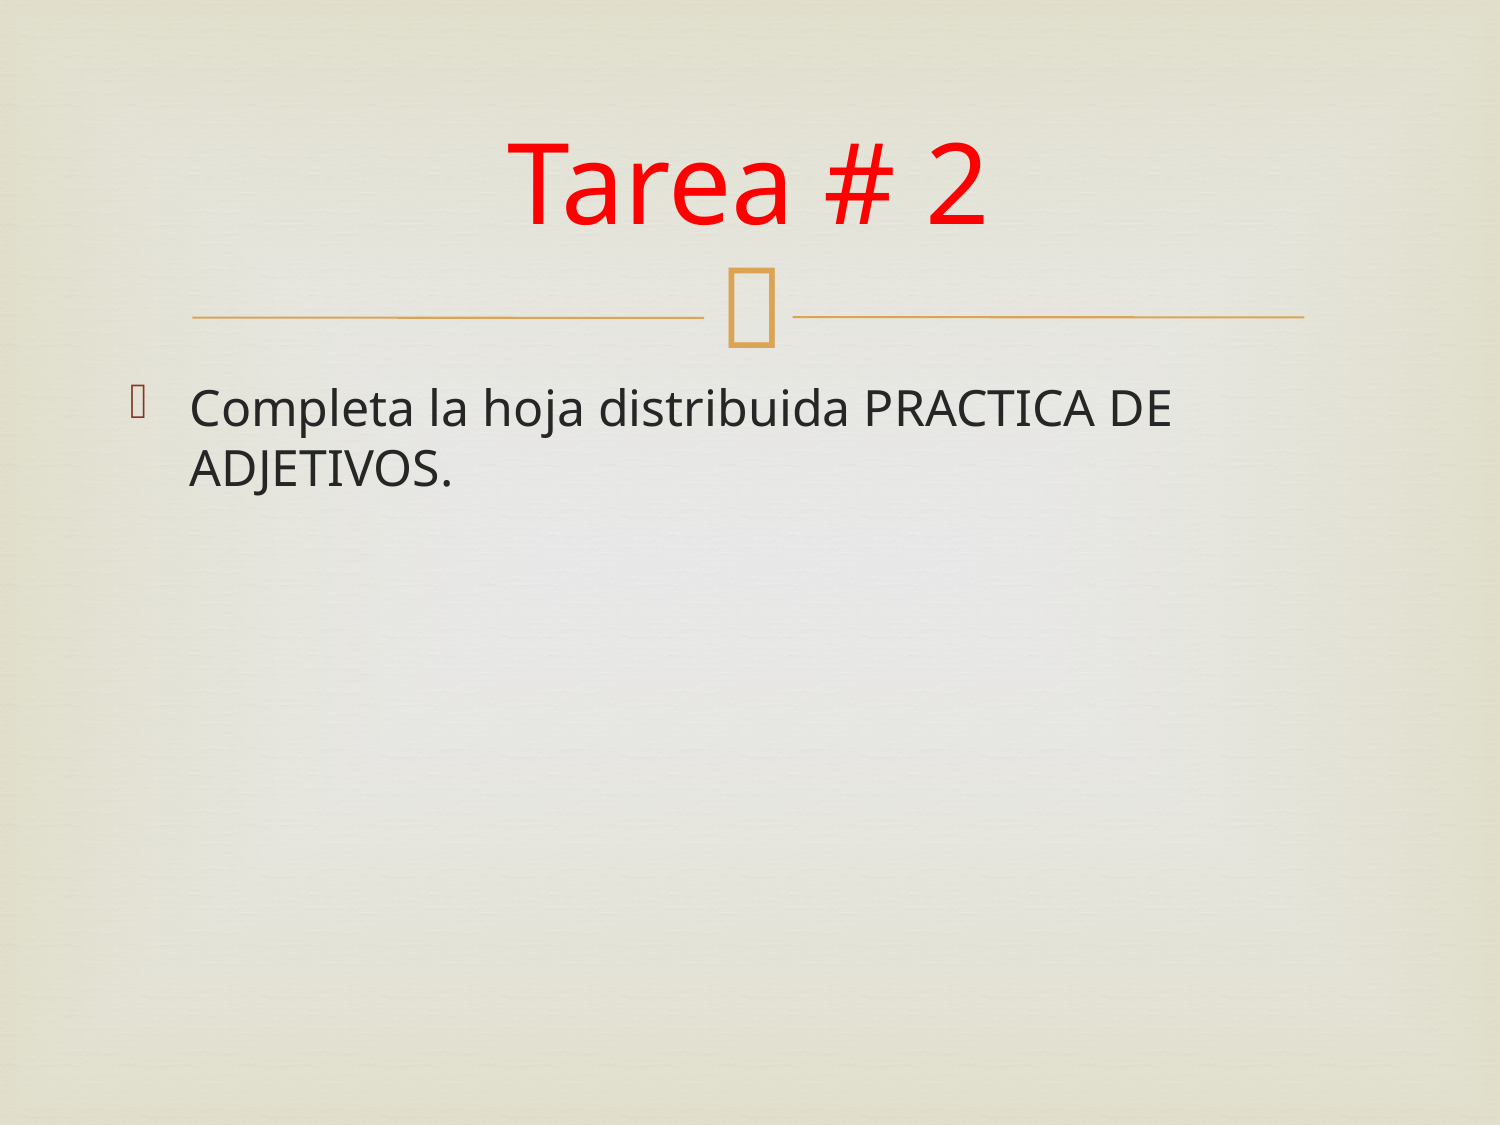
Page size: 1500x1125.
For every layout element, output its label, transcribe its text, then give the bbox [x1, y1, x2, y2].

title Tarea # 2 [112, 93, 1386, 267]
list Completa la hoja distribuida PRACTICA DE ADJETIVOS. [114, 368, 1386, 1005]
